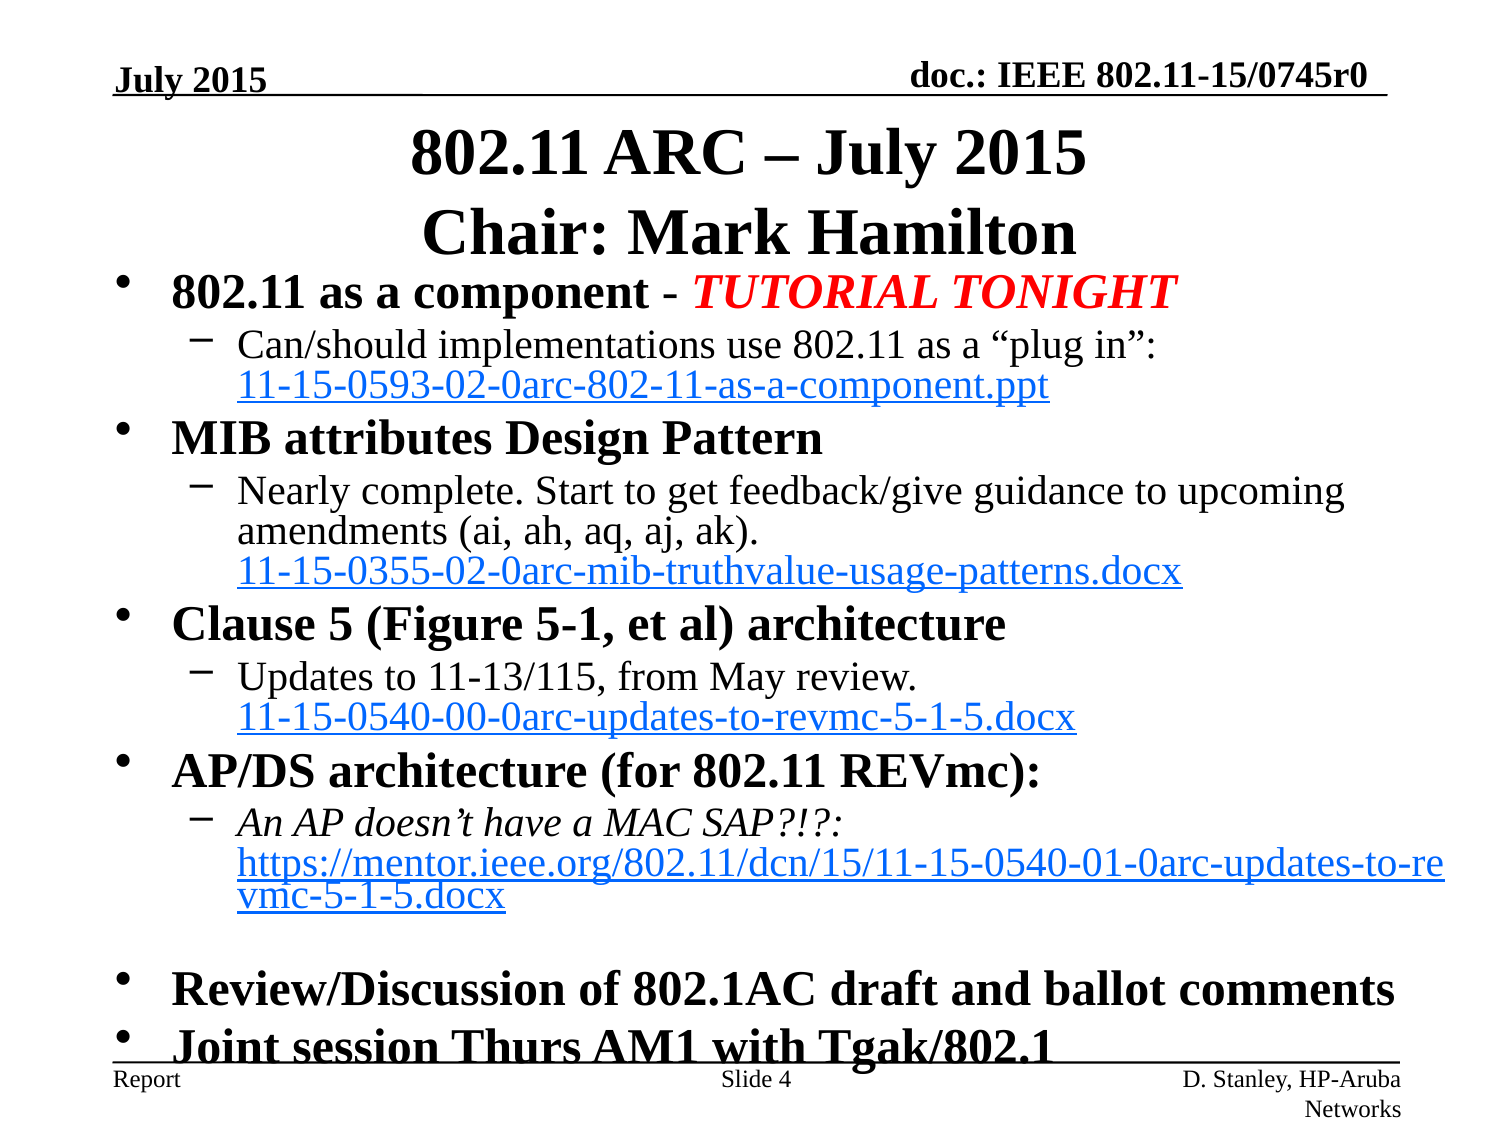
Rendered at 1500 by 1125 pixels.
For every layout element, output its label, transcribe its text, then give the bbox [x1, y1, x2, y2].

title 802.11 ARC – July 2015 Chair: Mark Hamilton [112, 137, 1388, 238]
slide_number Slide 4 [712, 1062, 800, 1093]
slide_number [114, 54, 274, 100]
list 802.11 as a component - TUTORIAL TONIGHT Can/should implementations use 802.11 as a “plug in”: 11-15-0593-02-0arc-802-11-as-a-component.ppt MIB attributes Design Pattern Nearly complete. Start to get feedback/give guidance to upcoming amendments (ai, ah, aq, aj, ak). 11-15-0355-02-0arc-mib-truthvalue-usage-patterns.docx Clause 5 (Figure 5-1, et al) architecture Updates to 11-13/115, from May review. 11-15-0540-00-0arc-updates-to-revmc-5-1-5.docx AP/DS architecture (for 802.11 REVmc): An AP doesn’t have a MAC SAP?!?: https://mentor.ieee.org/802.11/dcn/15/11-15-0540-01-0arc-updates-to-revmc-5-1-5.docx Review/Discussion of 802.1AC draft and ballot comments Joint session Thurs AM1 with Tgak/802.1 [99, 262, 1463, 1050]
footer D. Stanley, HP-Aruba Networks [1110, 1062, 1402, 1093]
